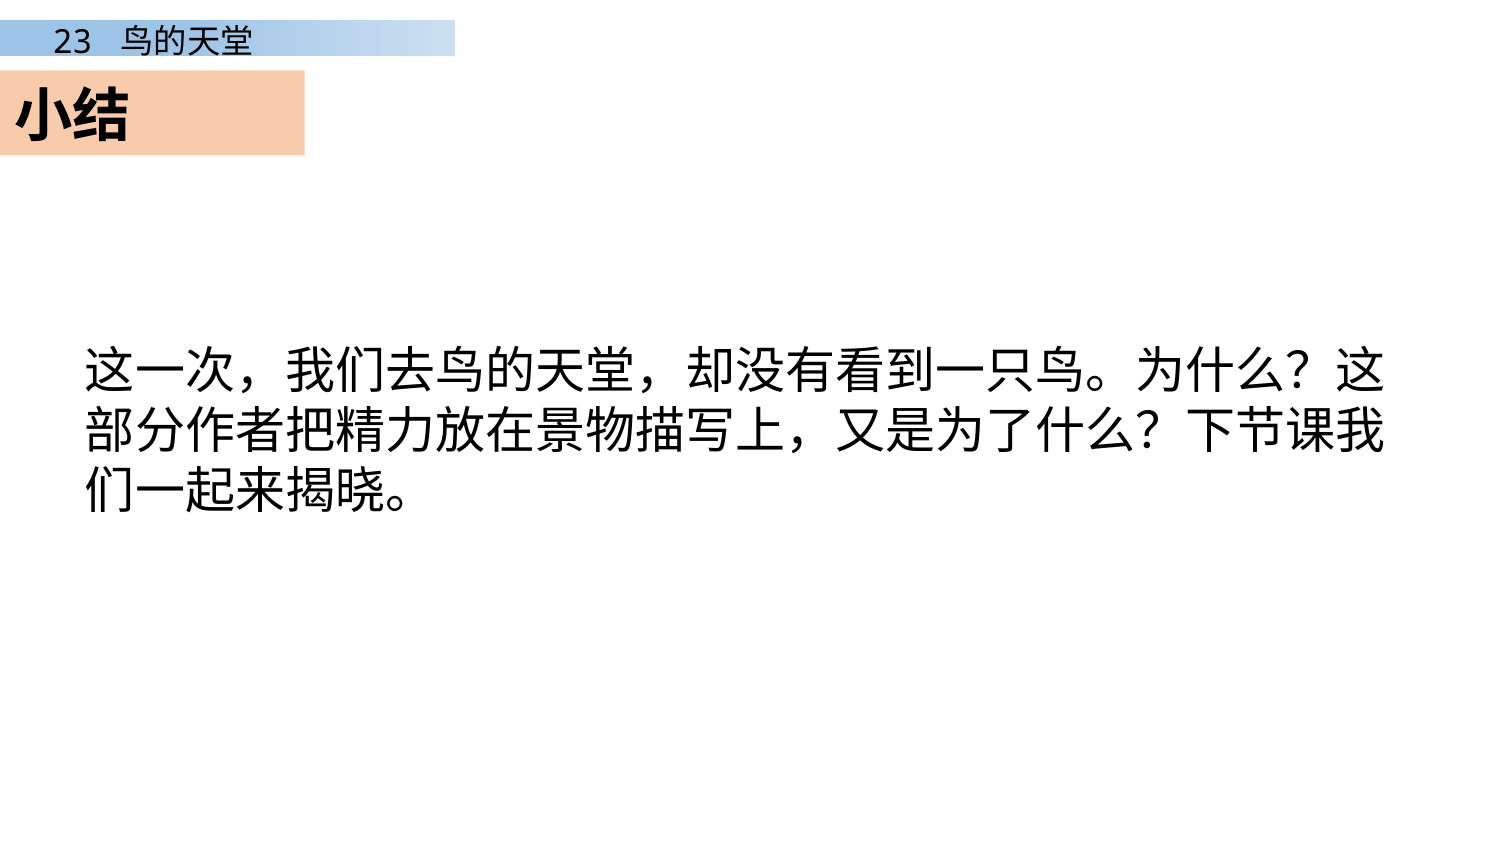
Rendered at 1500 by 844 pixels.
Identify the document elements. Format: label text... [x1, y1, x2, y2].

text_box 这一次，我们去鸟的天堂，却没有看到一只鸟。为什么？这部分作者把精力放在景物描写上，又是为了什么？下节课我们一起来揭晓。 [70, 331, 1418, 526]
text_box 小结 [0, 70, 305, 156]
